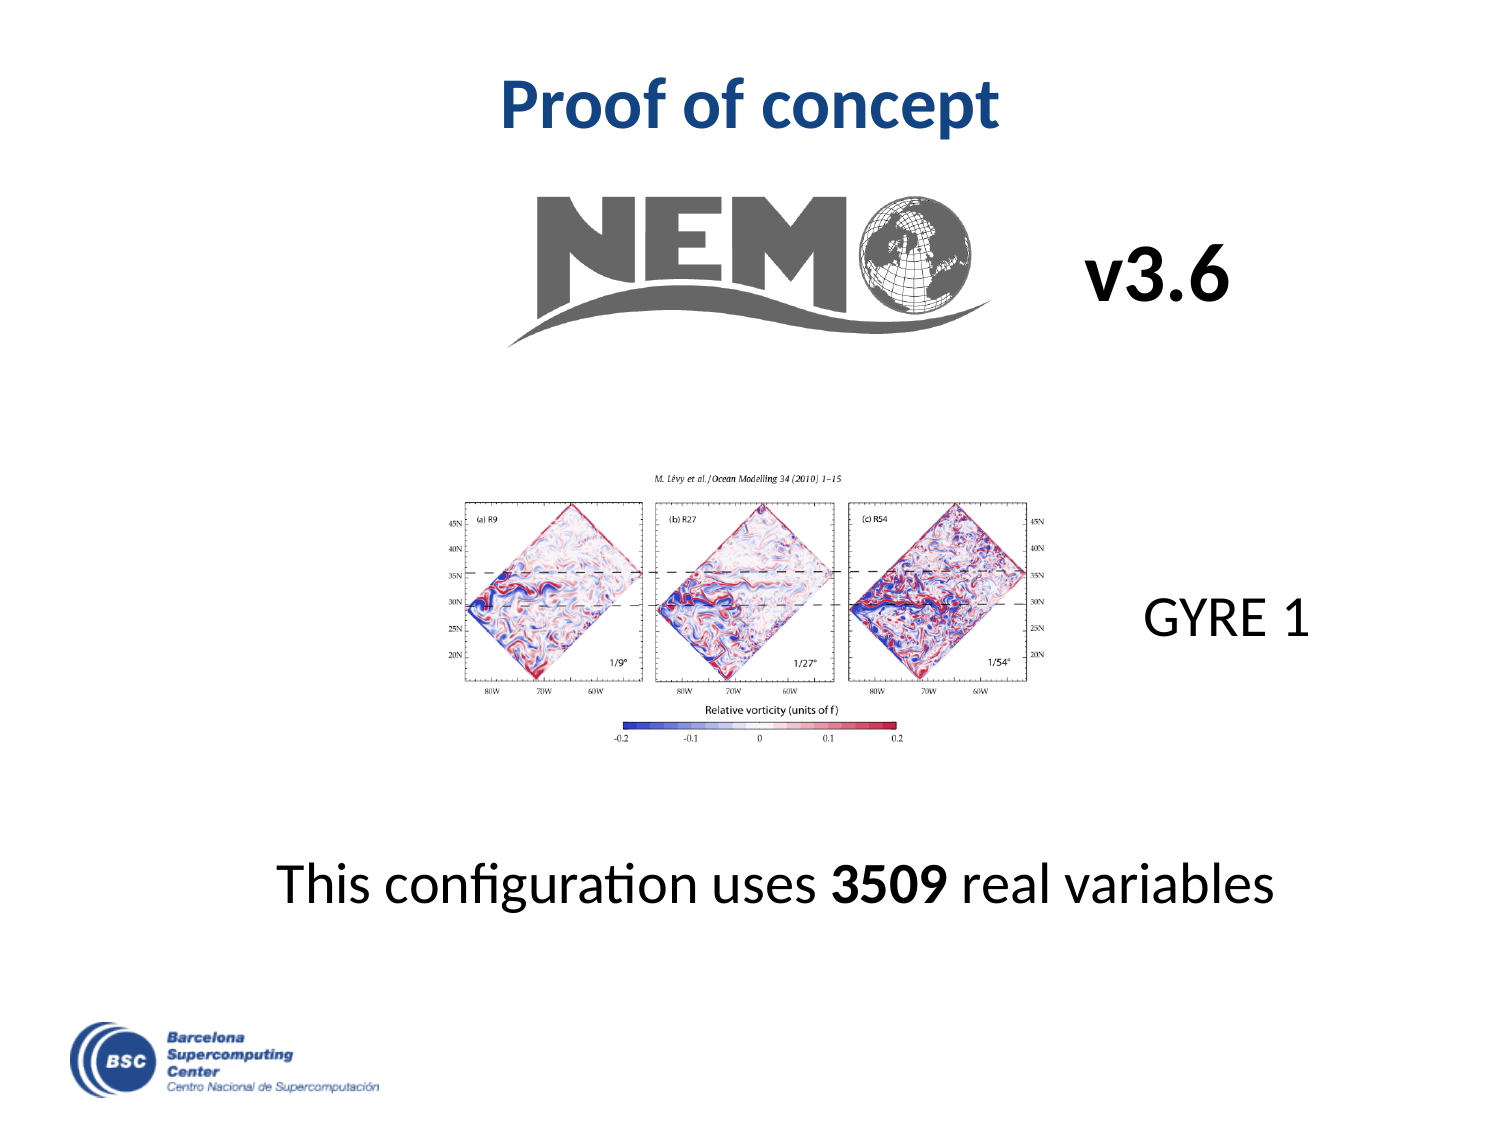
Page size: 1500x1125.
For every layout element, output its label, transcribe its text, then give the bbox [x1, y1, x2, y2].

text_box GYRE 1 [1119, 513, 1385, 721]
picture [435, 466, 1064, 750]
picture [70, 1022, 379, 1098]
picture [507, 195, 993, 348]
text_box This configuration uses 3509 real variables [253, 781, 1427, 989]
title Proof of concept [76, 35, 1427, 174]
list v3.6 [1060, 171, 1325, 379]
